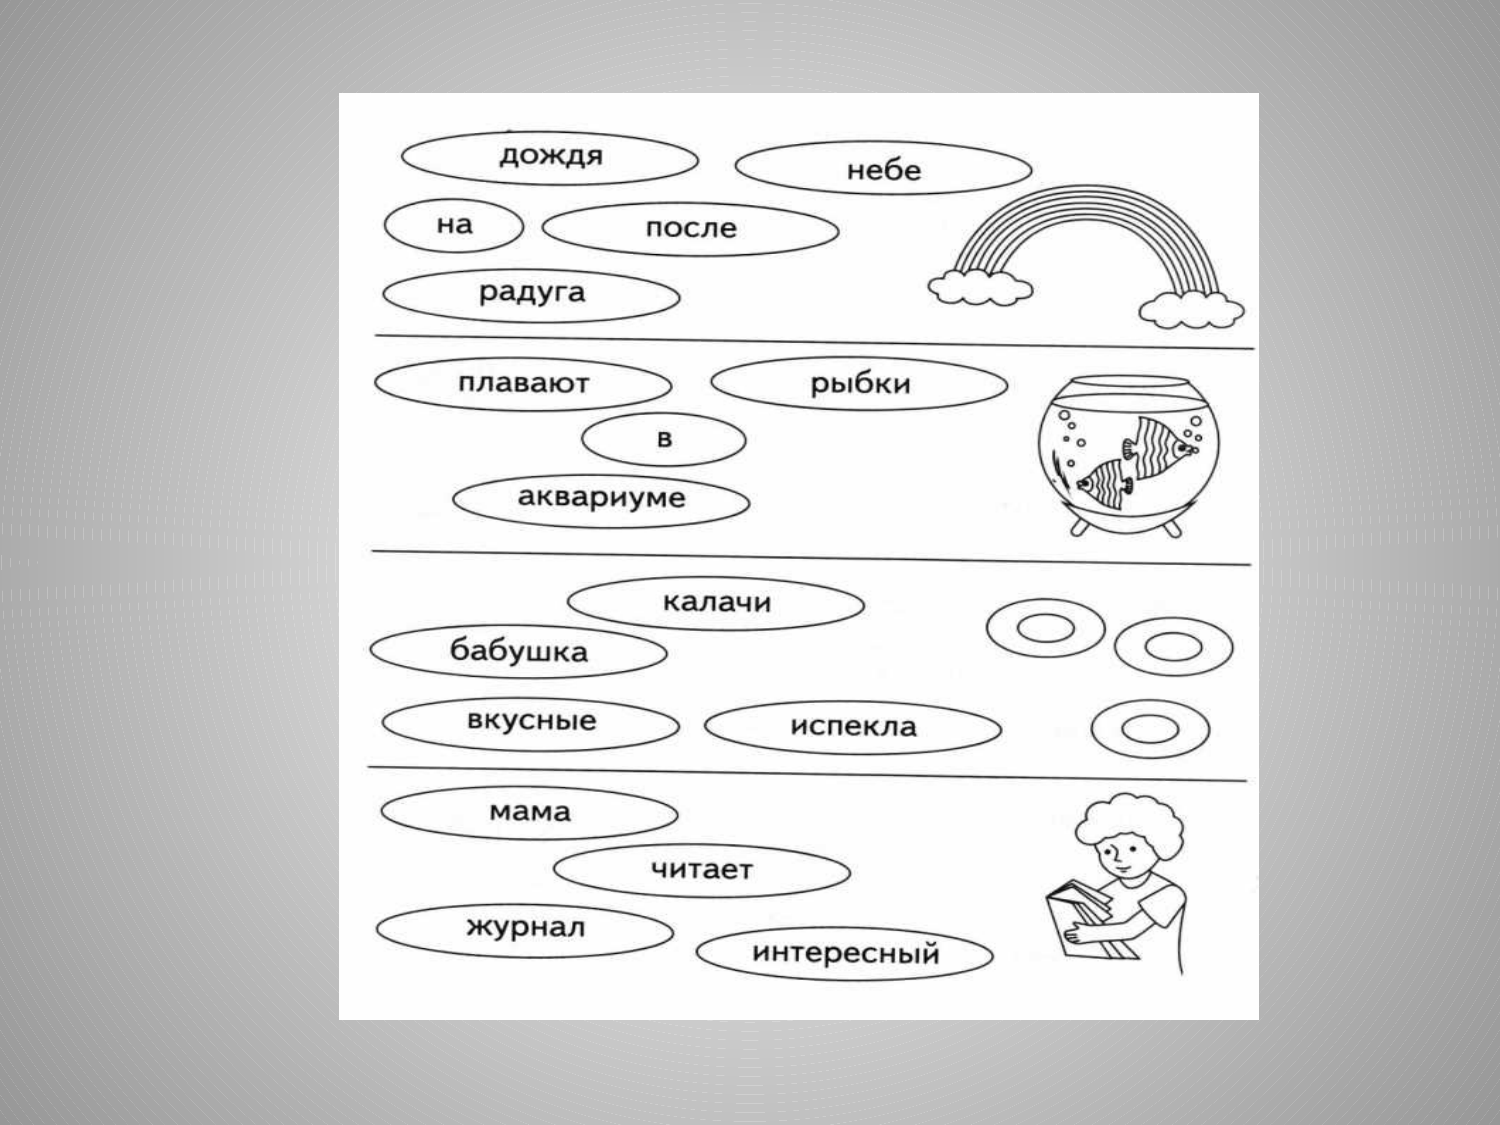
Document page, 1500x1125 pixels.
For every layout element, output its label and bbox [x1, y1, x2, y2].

picture [339, 93, 1259, 1020]
